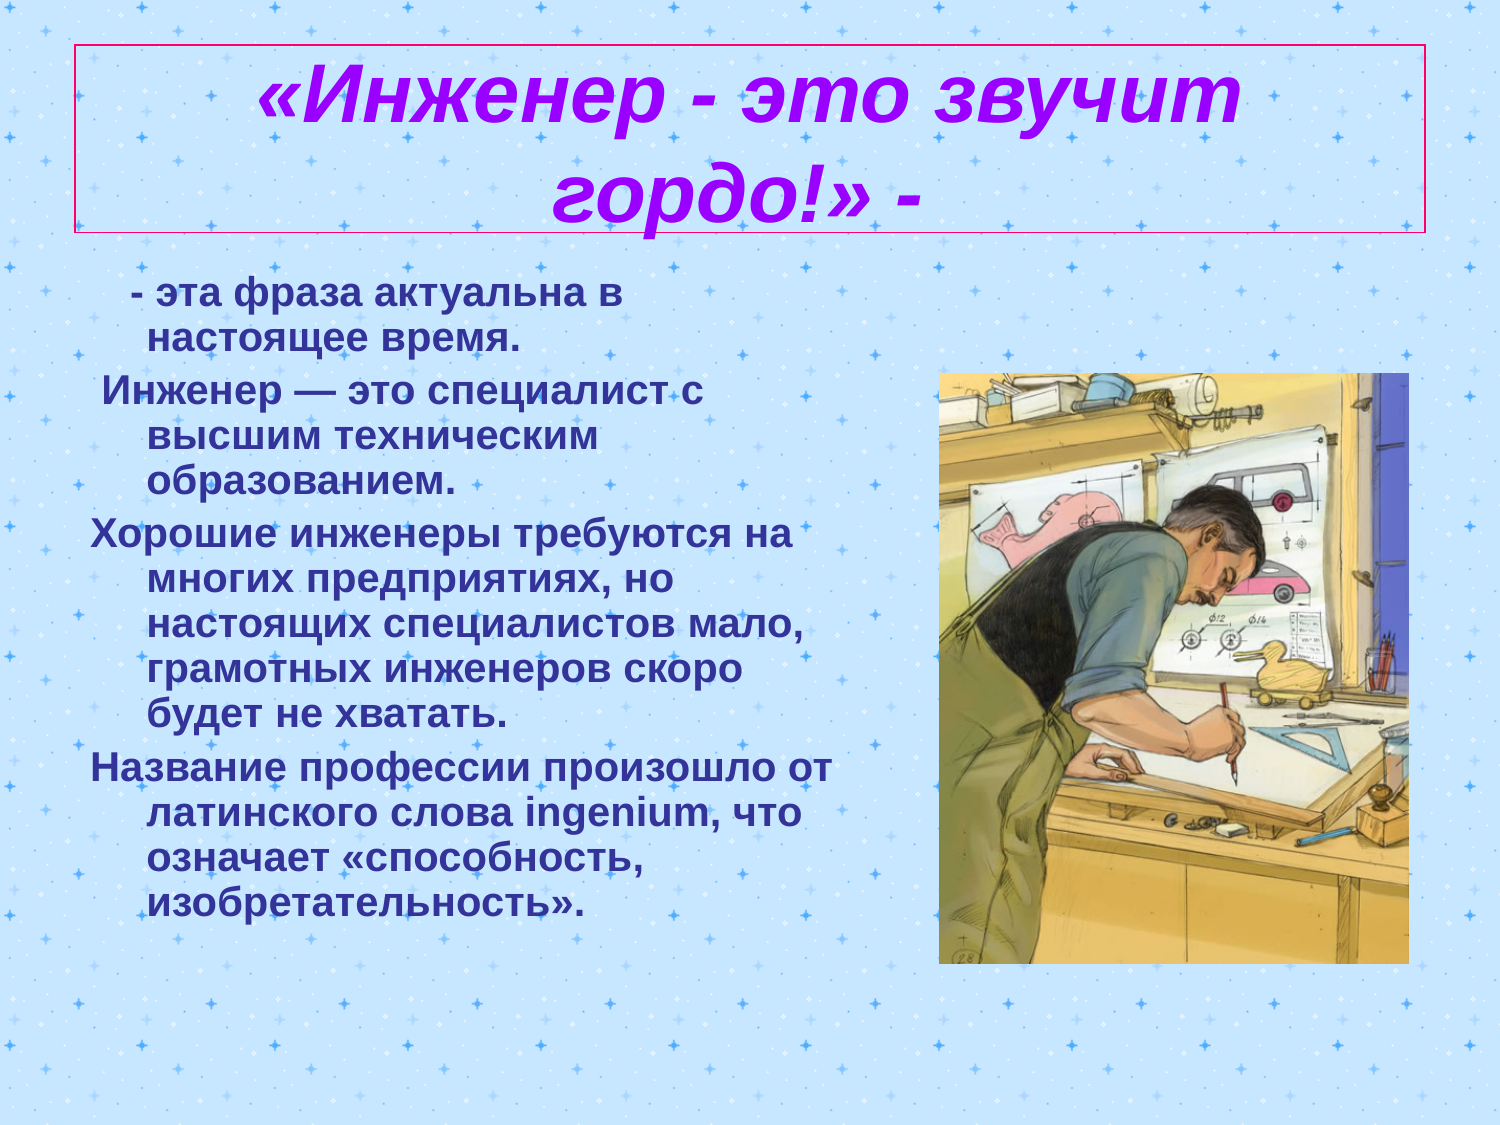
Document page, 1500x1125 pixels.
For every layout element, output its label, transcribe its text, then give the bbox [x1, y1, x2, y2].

picture [0, 0, 1500, 1125]
title «Инженер - это звучит гордо!» - [74, 44, 1426, 233]
list - эта фраза актуальна в настоящее время. Инженер — это специалист с высшим техническим образованием. Хорошие инженеры требуются на многих предприятиях, но настоящих специалистов мало, грамотных инженеров скоро будет не хватать. Название профессии произошло от латинского слова ingenium, что означает «способность, изобретательность». [74, 262, 869, 1071]
